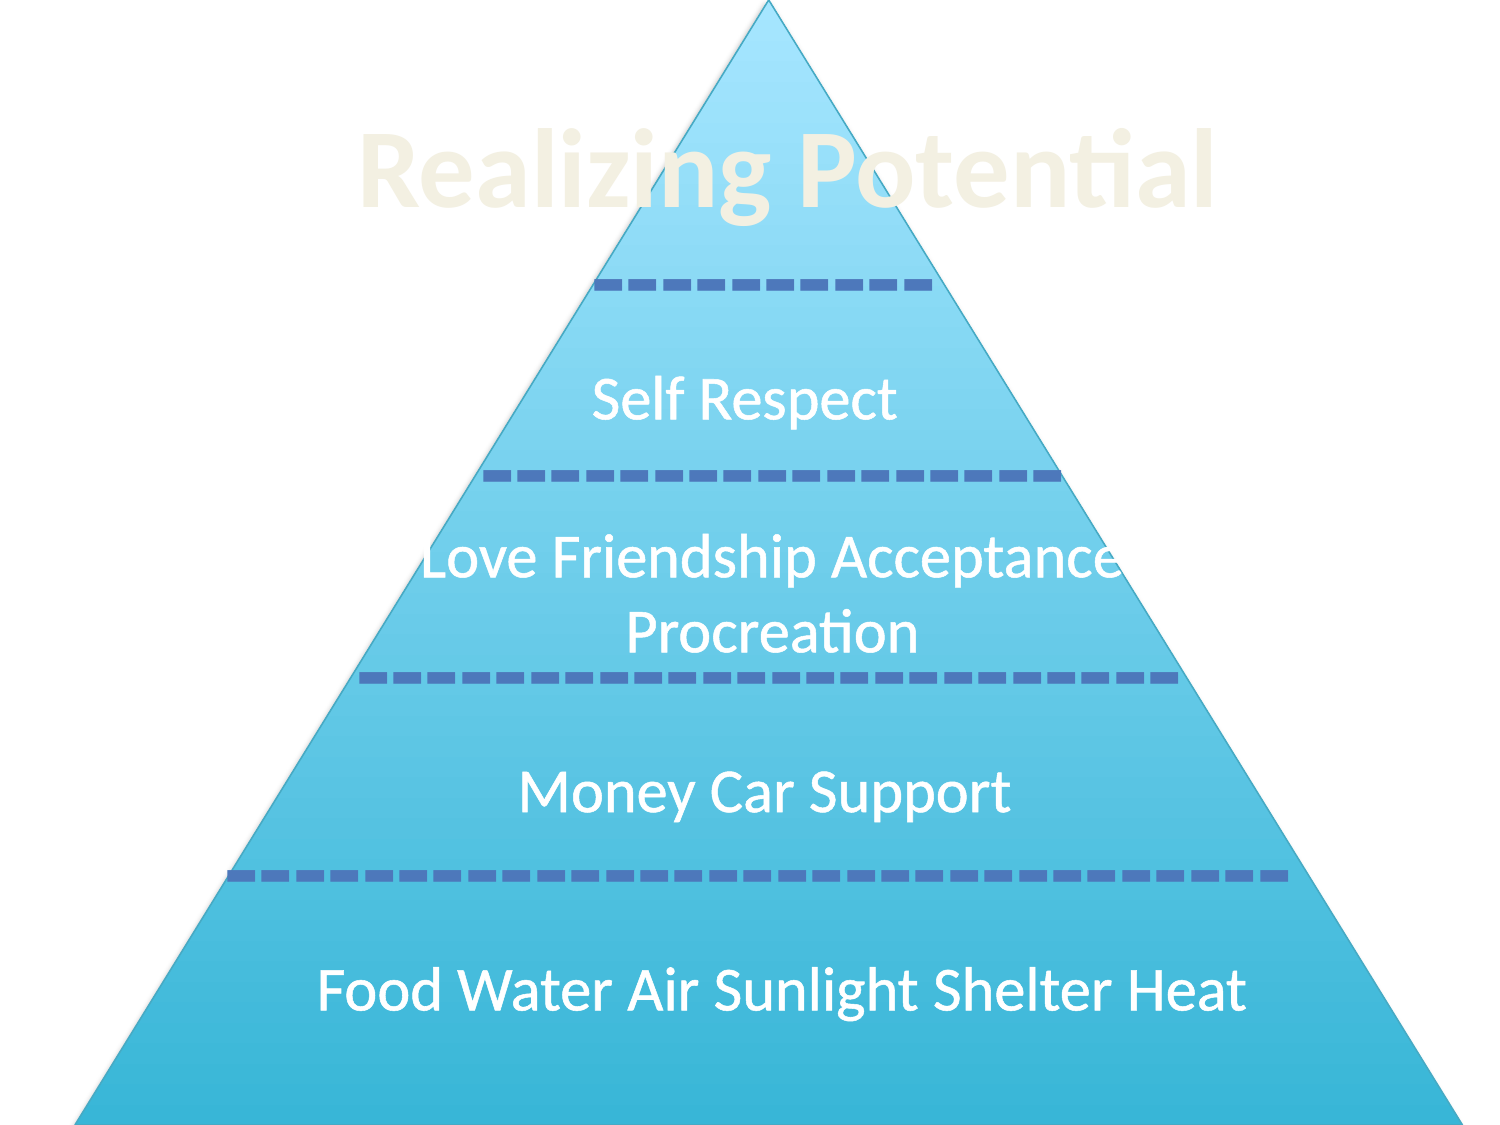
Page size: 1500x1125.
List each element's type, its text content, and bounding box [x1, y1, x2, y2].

text_box [281, 693, 1256, 788]
text_box Money Car Support [502, 742, 1028, 832]
text_box ----------------- [464, 388, 1082, 507]
text_box ---------- [576, 238, 952, 348]
text_box Self Respect [576, 349, 914, 440]
text_box Realizing Potential [341, 87, 1235, 238]
text_box Food Water Air Sunlight Shelter Heat [301, 940, 1278, 1031]
text_box ------------------------ [340, 590, 1200, 741]
text_box ------------------------------- [209, 788, 1309, 939]
text_box [455, 492, 464, 507]
text_box Love Friendship Acceptance Procreation [404, 507, 1140, 673]
text_box [528, 295, 1009, 388]
text_box [714, 0, 824, 87]
text_box [74, 874, 1464, 1125]
